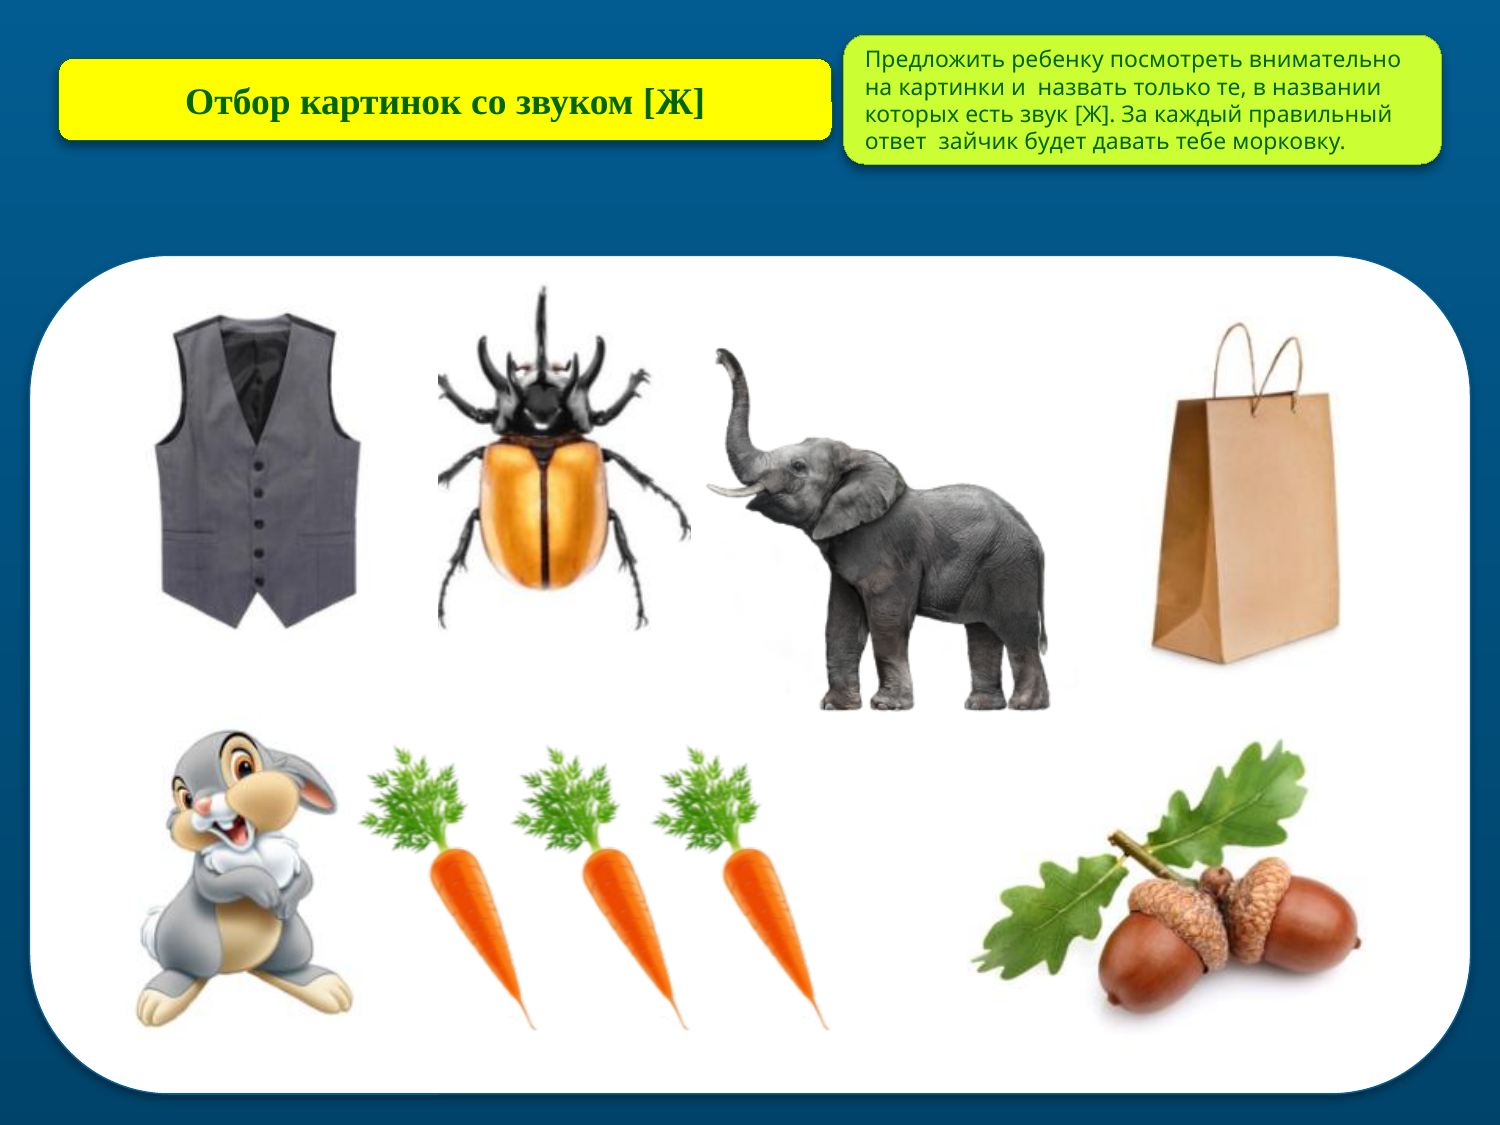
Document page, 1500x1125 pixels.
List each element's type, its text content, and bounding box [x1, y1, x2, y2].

picture [966, 726, 1387, 1067]
text_box Отбор картинок со звуком [Ж] [58, 58, 833, 141]
picture [81, 280, 1430, 716]
text_box [0, 0, 1500, 1125]
picture [81, 715, 856, 1049]
text_box Предложить ребенку посмотреть внимательно на картинки и назвать только те, в названии которых есть звук [Ж]. За каждый правильный ответ зайчик будет давать тебе морковку. [843, 35, 1442, 165]
text_box [28, 254, 1472, 1095]
